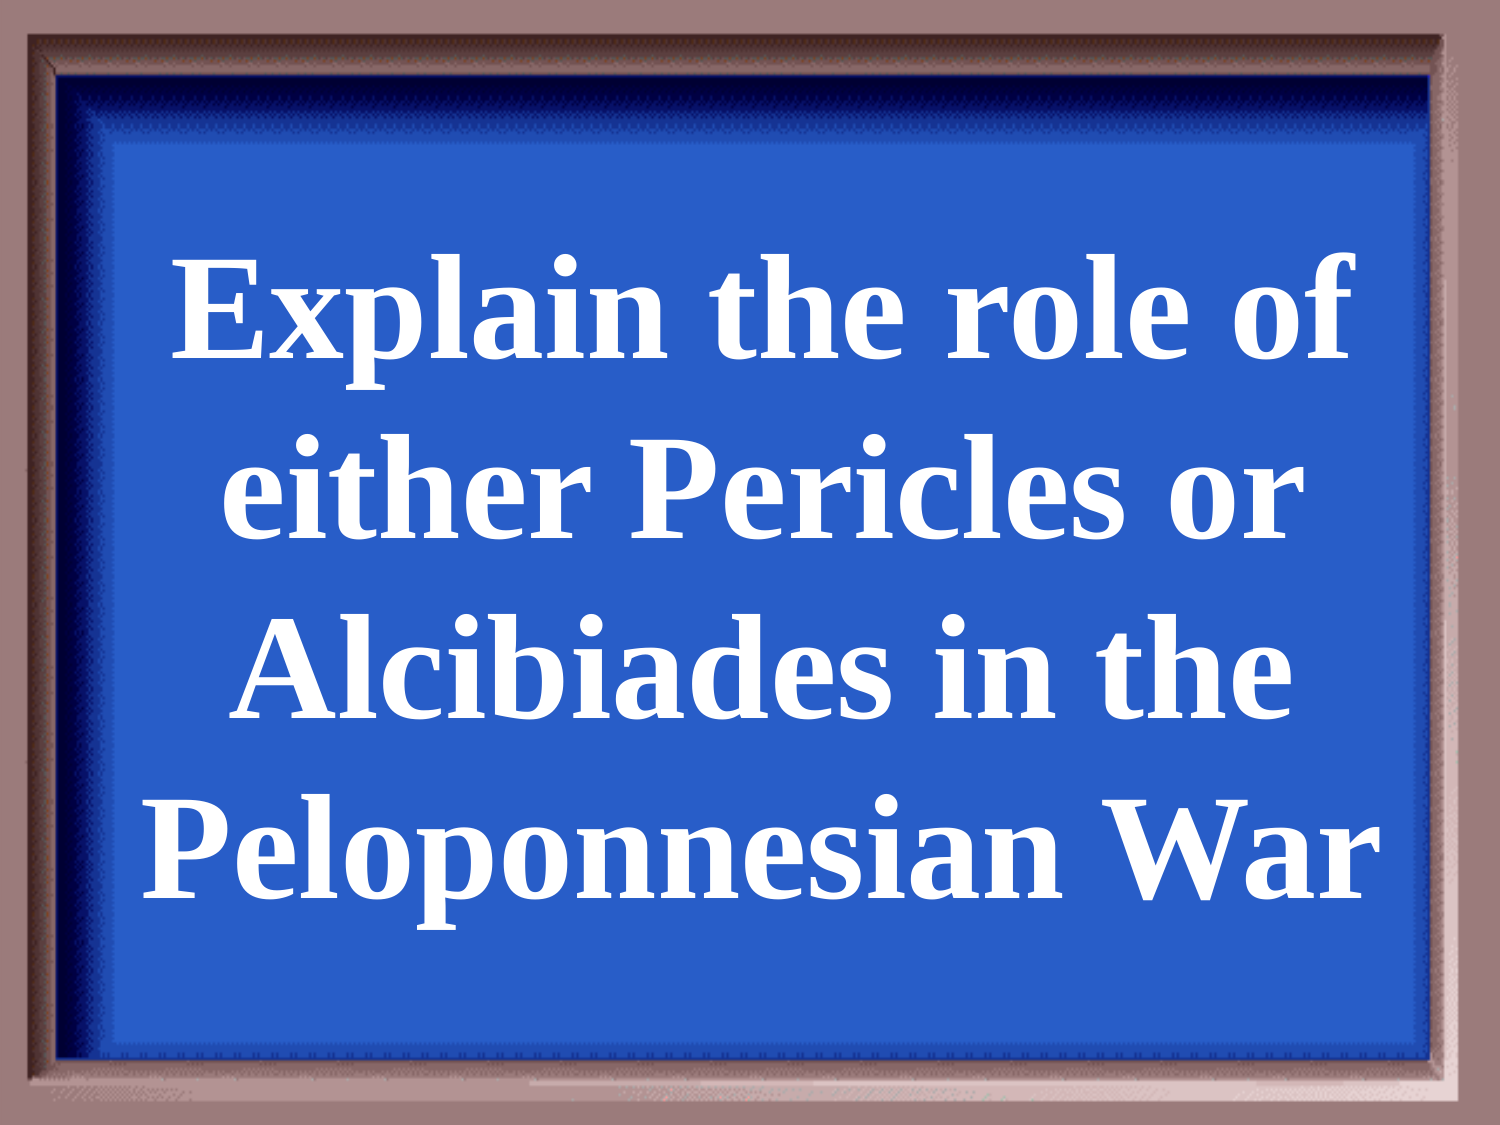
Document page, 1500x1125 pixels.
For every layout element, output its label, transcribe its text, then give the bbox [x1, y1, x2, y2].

title Explain the role of either Pericles or Alcibiades in the Peloponnesian War [125, 474, 1400, 663]
picture [0, 0, 1500, 1125]
